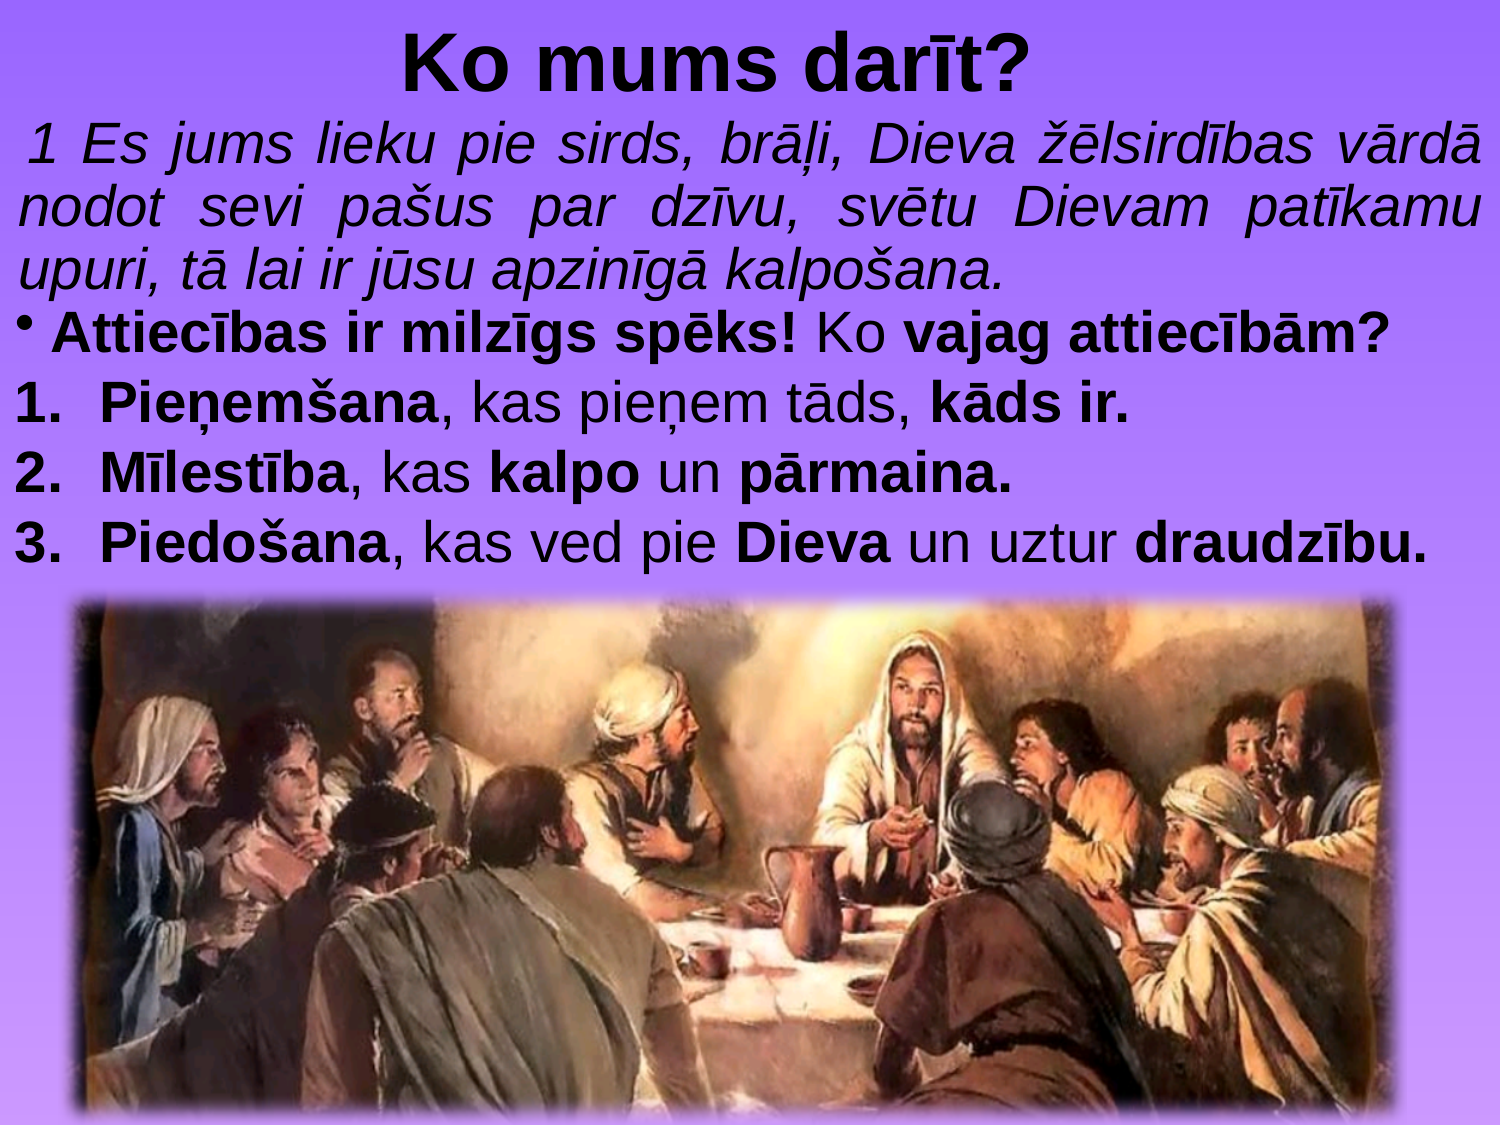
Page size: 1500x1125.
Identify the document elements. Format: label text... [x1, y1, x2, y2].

title Ko mums darīt? [46, 0, 1389, 118]
list 1 Es jums lieku pie sirds, brāļi, Dieva žēlsirdības vārdā nodot sevi pašus par dzīvu, svētu Dievam patīkamu upuri, tā lai ir jūsu apzinīgā kalpošana. [0, 105, 1500, 284]
text_box Attiecības ir milzīgs spēks! Ko vajag attiecībām? Pieņemšana, kas pieņem tāds, kāds ir. Mīlestība, kas kalpo un pārmaina. Piedošana, kas ved pie Dieva un uztur draudzību. [0, 286, 1500, 582]
picture [58, 585, 1407, 1125]
